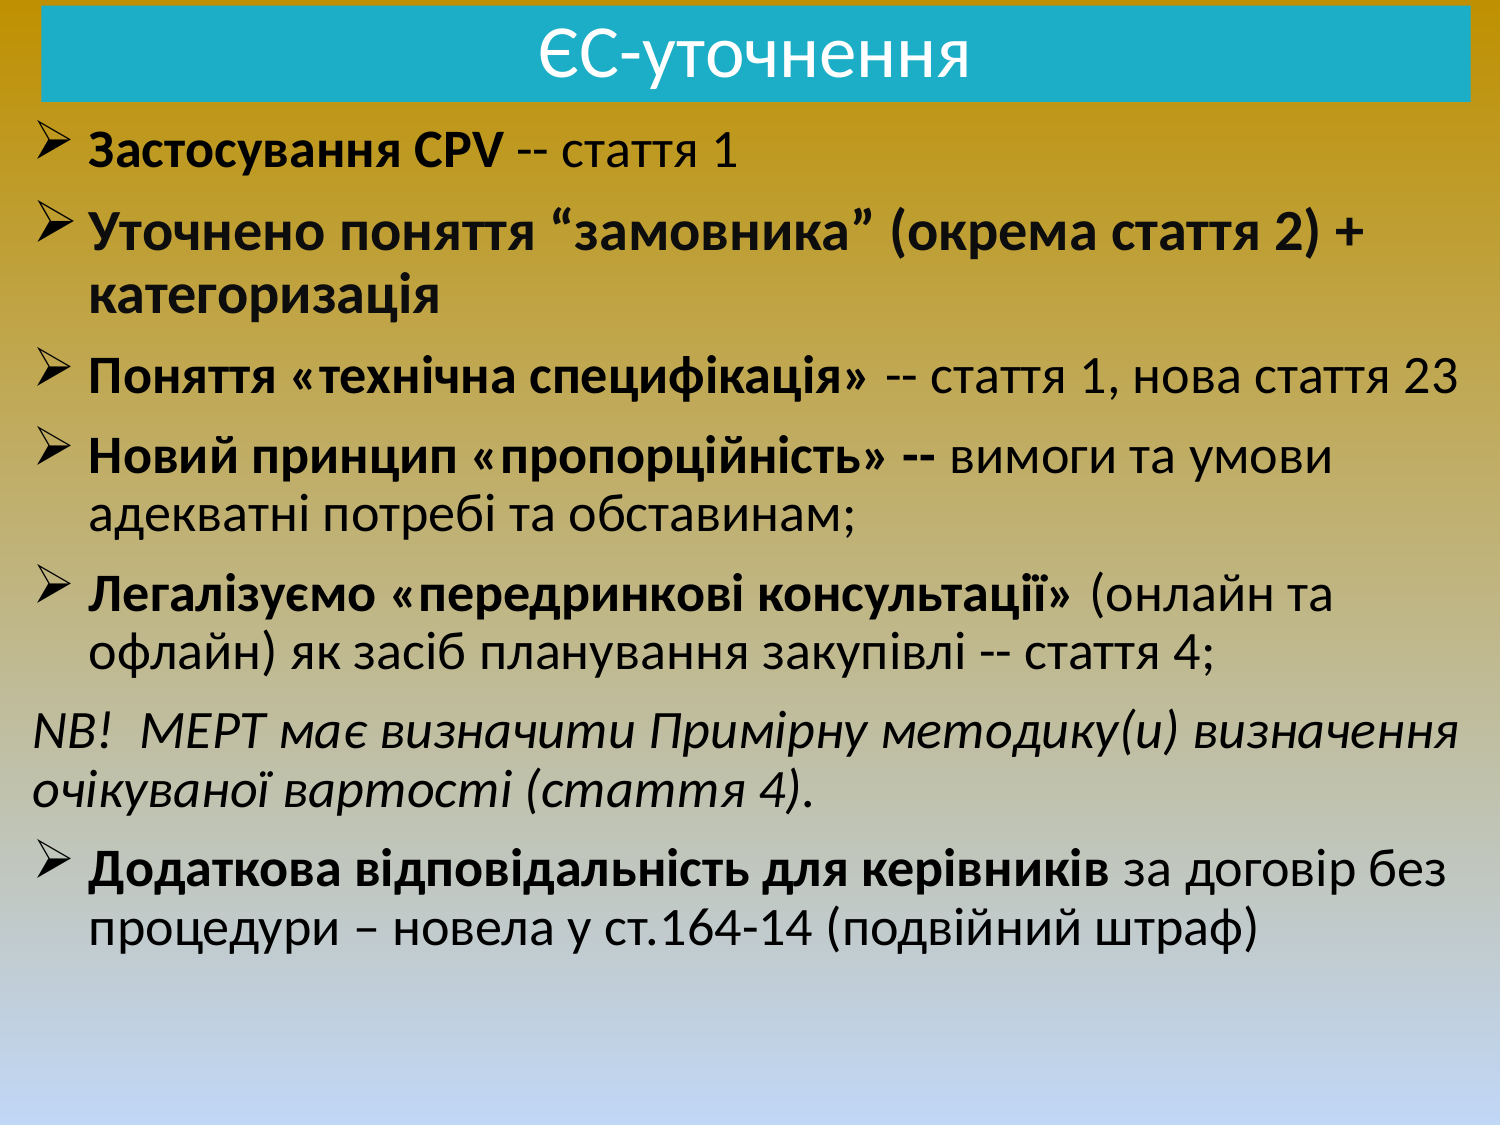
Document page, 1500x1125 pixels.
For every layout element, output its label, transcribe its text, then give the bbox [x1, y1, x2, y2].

list Застосування CPV -- cтаття 1 Уточнено поняття “замовника” (окрема стаття 2) + категоризація Поняття «технічна специфікація» -- стаття 1, нова стаття 23 Новий принцип «пропорційність» -- вимоги та умови адекватні потребі та обставинам; Легалізуємо «передринкові консультації» (онлайн та офлайн) як засіб планування закупівлі -- стаття 4; NB! МЕРТ має визначити Примірну методику(и) визначення очікуваної вартості (стаття 4). Додаткова відповідальність для керівників за договір без процедури – новела у ст.164-14 (подвійний штраф) [17, 113, 1483, 1014]
title ЄС-уточнення [41, 5, 1471, 102]
